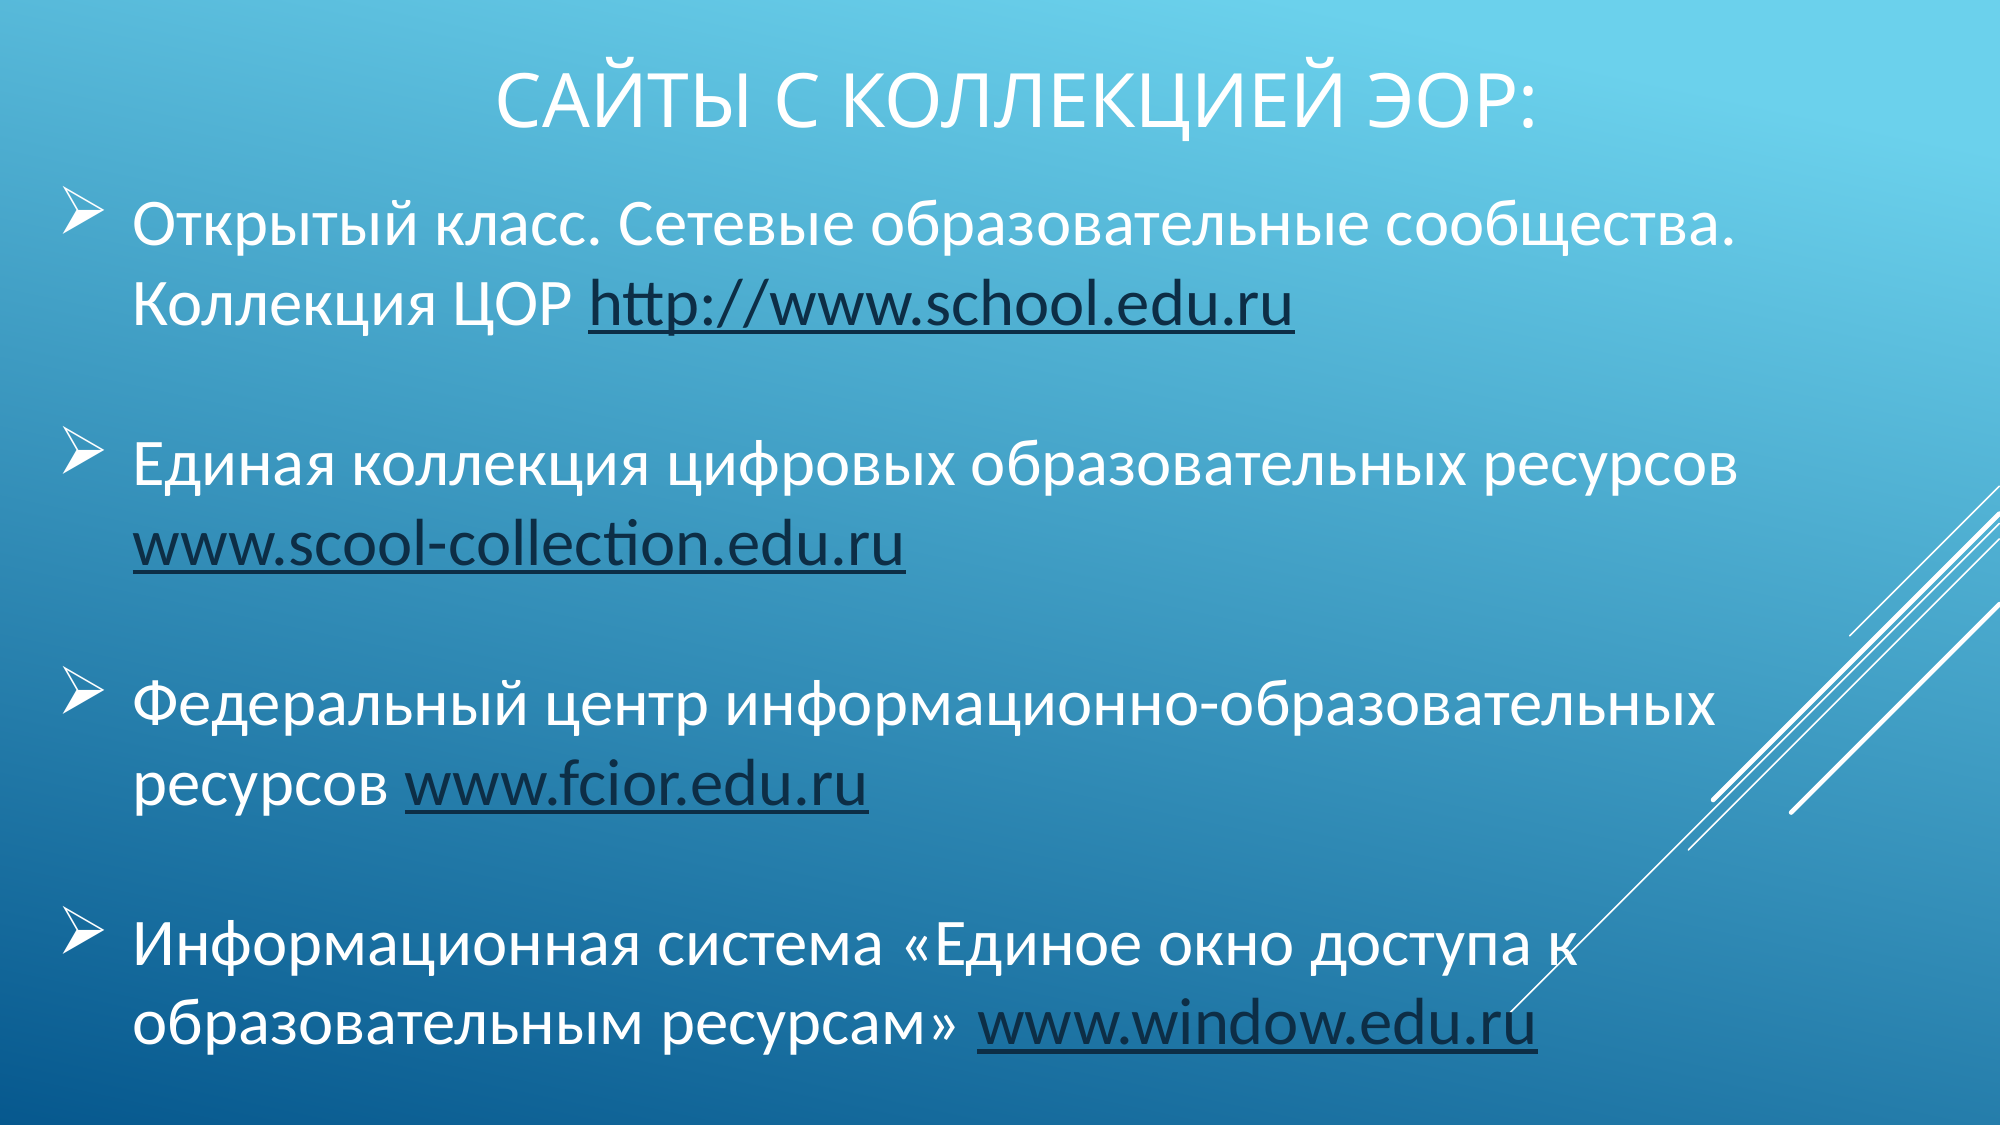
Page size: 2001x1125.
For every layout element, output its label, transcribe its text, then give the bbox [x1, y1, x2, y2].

text_box Открытый класс. Сетевые образовательные сообщества. Коллекция ЦОР http://www.school.edu.ru Единая коллекция цифровых образовательных ресурсов www.scool-collection.edu.ru Федеральный центр информационно-образовательных ресурсов www.fcior.edu.ru Информационная система «Единое окно доступа к образовательным ресурсам» www.window.edu.ru [42, 171, 1946, 1066]
title Сайты с коллекцией ЭОР: [317, 24, 1717, 171]
